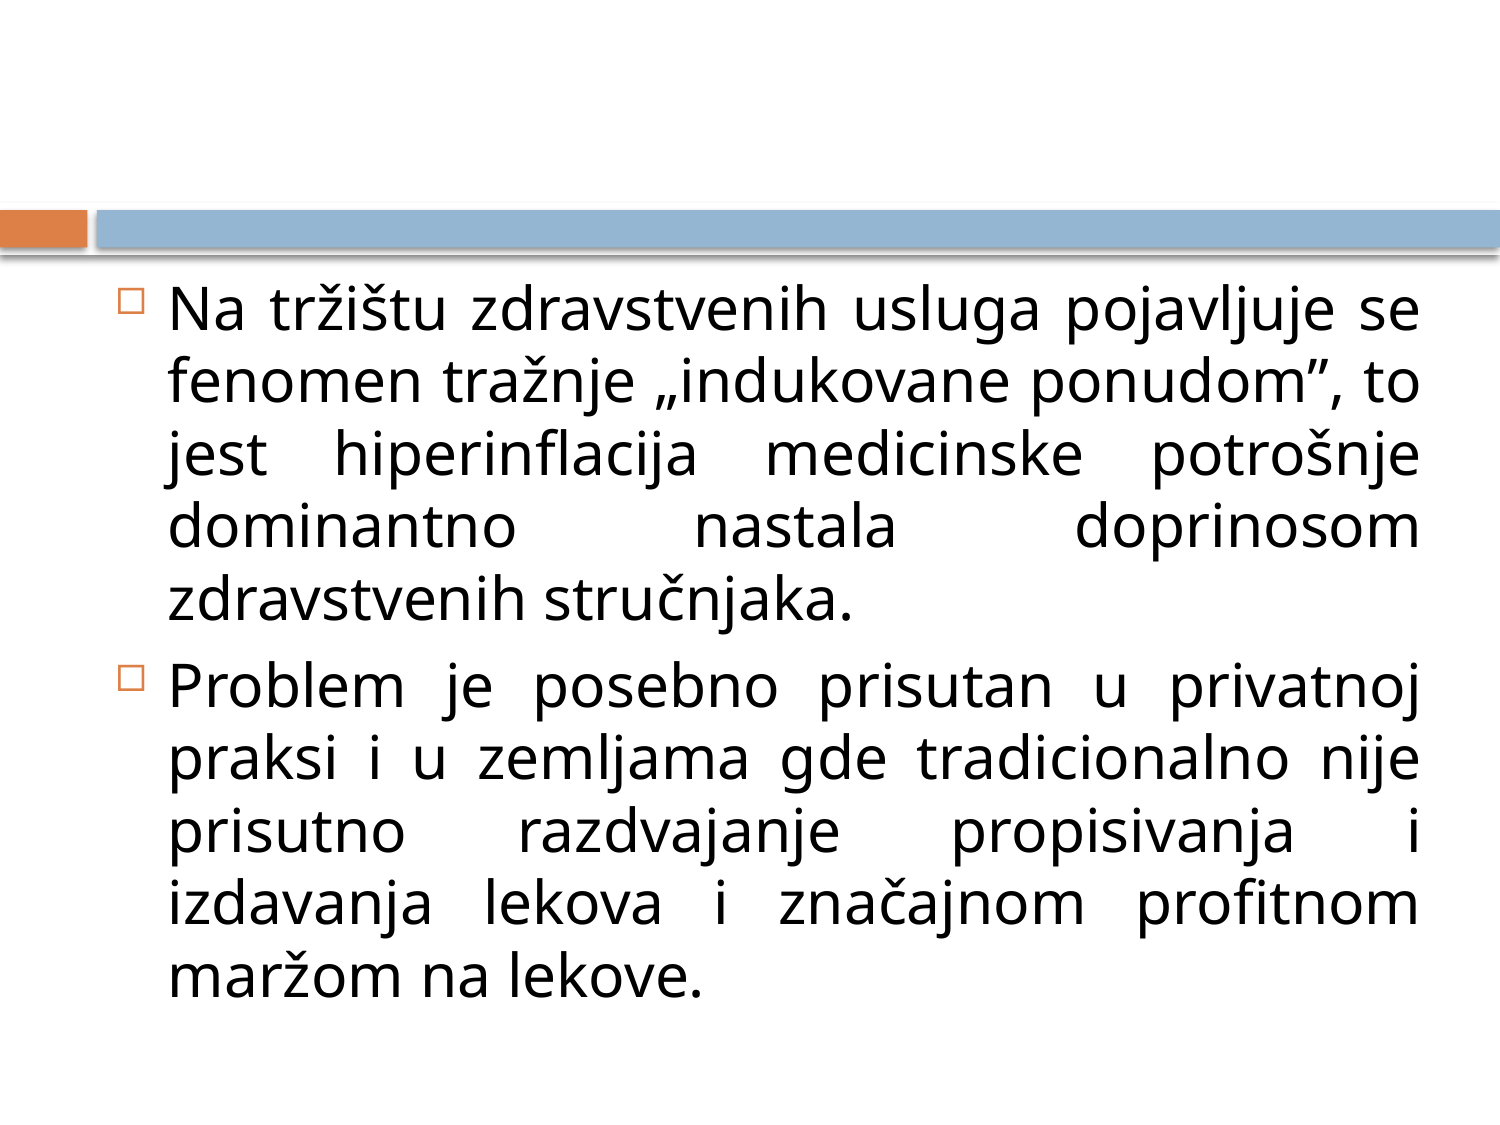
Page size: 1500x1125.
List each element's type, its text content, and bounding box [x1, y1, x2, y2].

list Na tržištu zdravstvenih usluga pojavljuje se fenomen tražnje „indukovane ponudom”, to jest hiperinflacija medicinske potrošnje dominantno nastala doprinosom zdravstvenih stručnjaka. Problem je posebno prisutan u privatnoj praksi i u zemljama gde tradicionalno nije prisutno razdvajanje propisivanja i izdavanja lekova i značajnom profitnom maržom na lekove. [100, 262, 1438, 1000]
